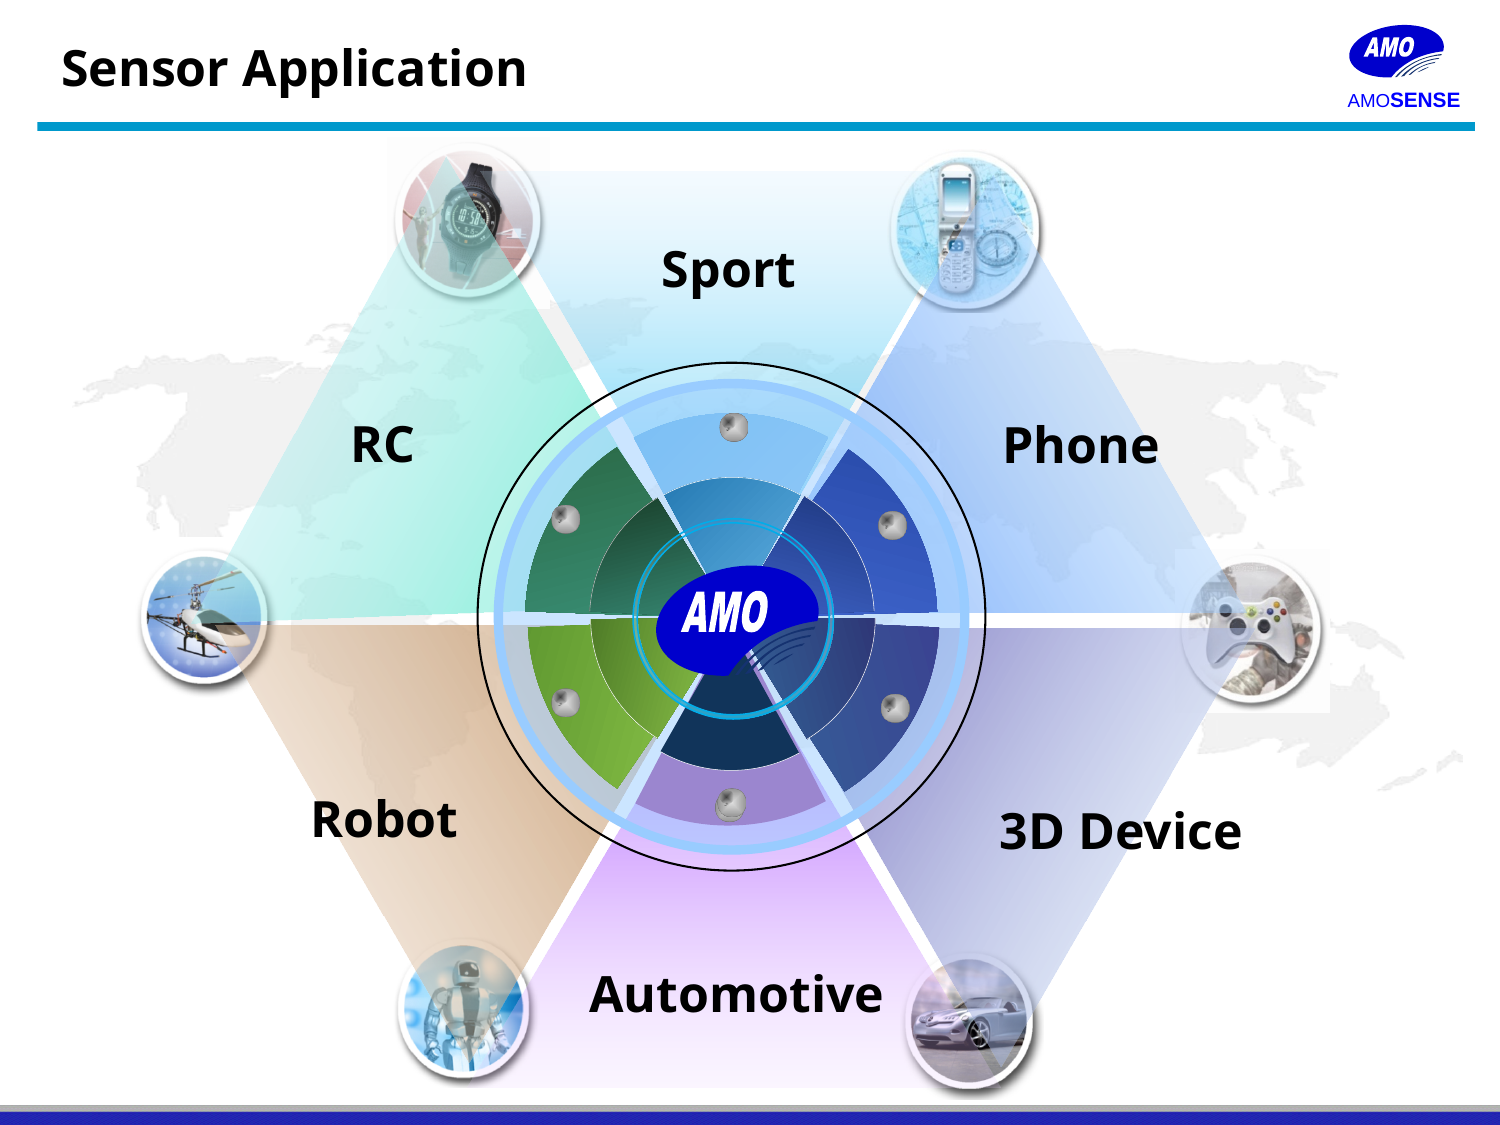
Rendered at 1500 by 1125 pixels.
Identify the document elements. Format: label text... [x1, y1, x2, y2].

picture [0, 1105, 1500, 1125]
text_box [480, 171, 987, 361]
picture [899, 992, 1045, 1101]
picture [124, 537, 214, 701]
text_box Sensor Application [61, 36, 1175, 113]
text_box [35, 120, 1477, 133]
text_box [712, 249, 1170, 756]
picture [887, 149, 1047, 249]
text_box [1005, 484, 1256, 992]
picture [387, 137, 551, 230]
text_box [477, 362, 986, 871]
picture [1256, 549, 1330, 713]
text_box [214, 481, 461, 988]
picture [387, 988, 466, 1088]
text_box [466, 636, 1001, 1088]
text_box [290, 230, 475, 764]
